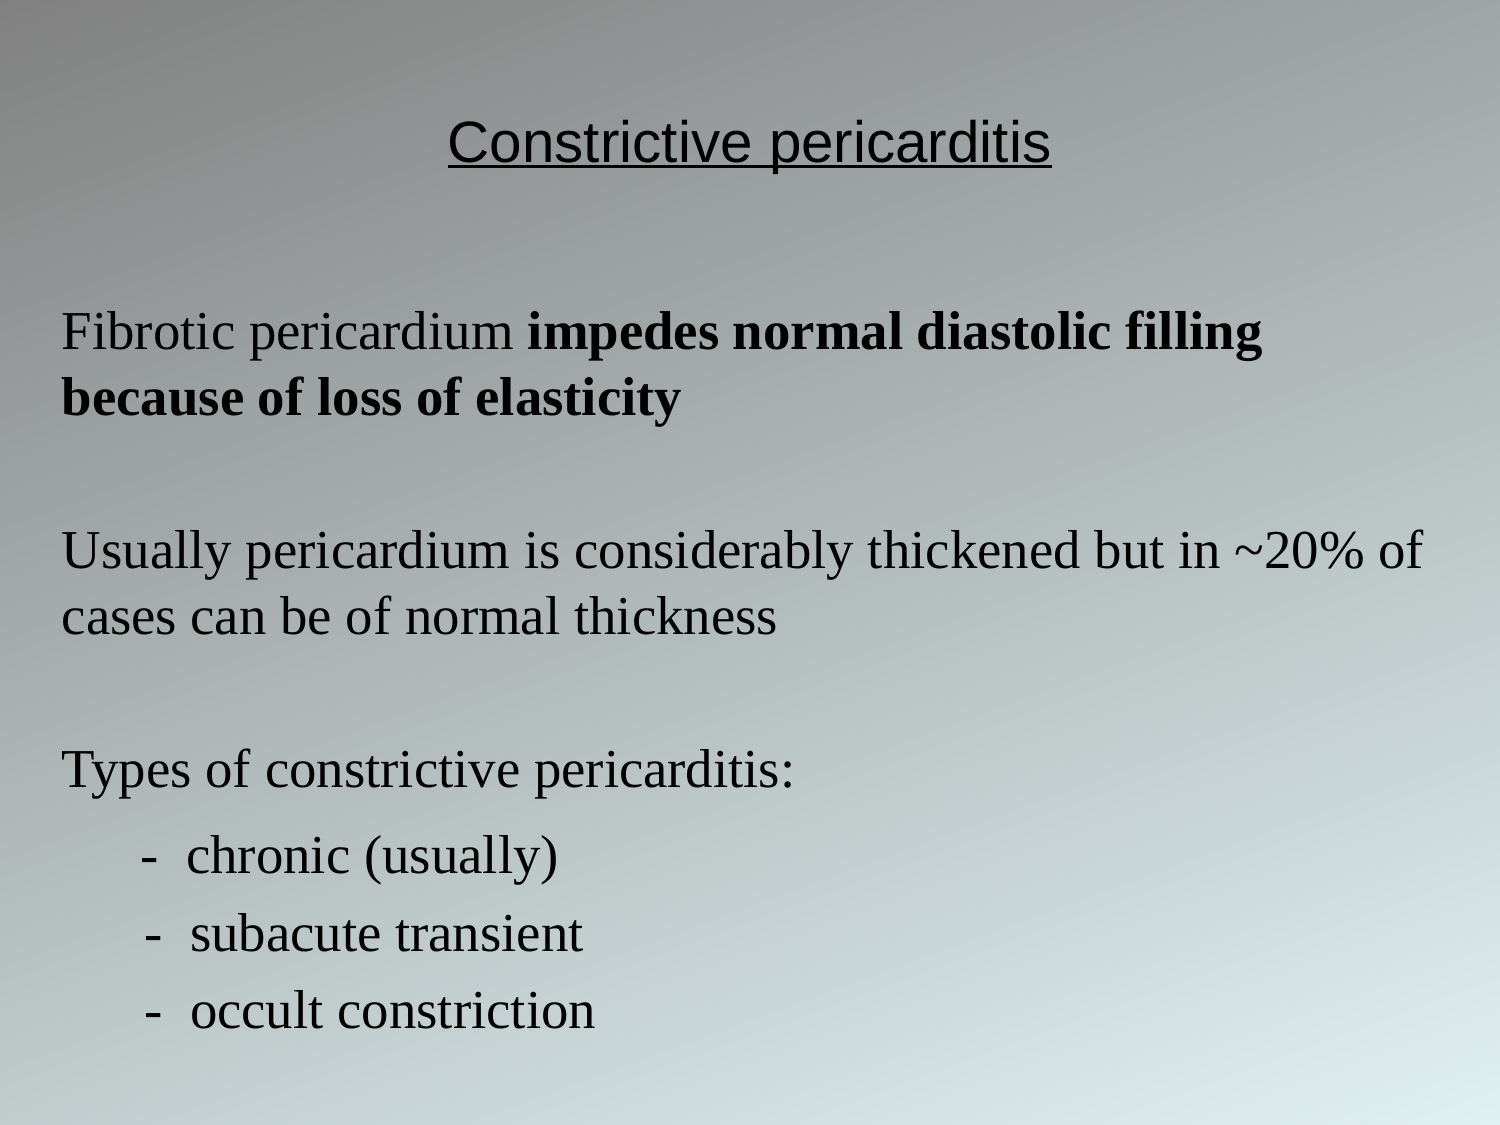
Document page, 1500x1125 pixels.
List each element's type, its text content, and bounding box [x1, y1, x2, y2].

title Constrictive pericarditis [75, 45, 1425, 233]
list Fibrotic pericardium impedes normal diastolic filling because of loss of elasticity Usually pericardium is considerably thickened but in ~20% of cases can be of normal thickness Types of constrictive pericarditis: - chronic (usually) - subacute transient - occult constriction [46, 287, 1454, 1049]
